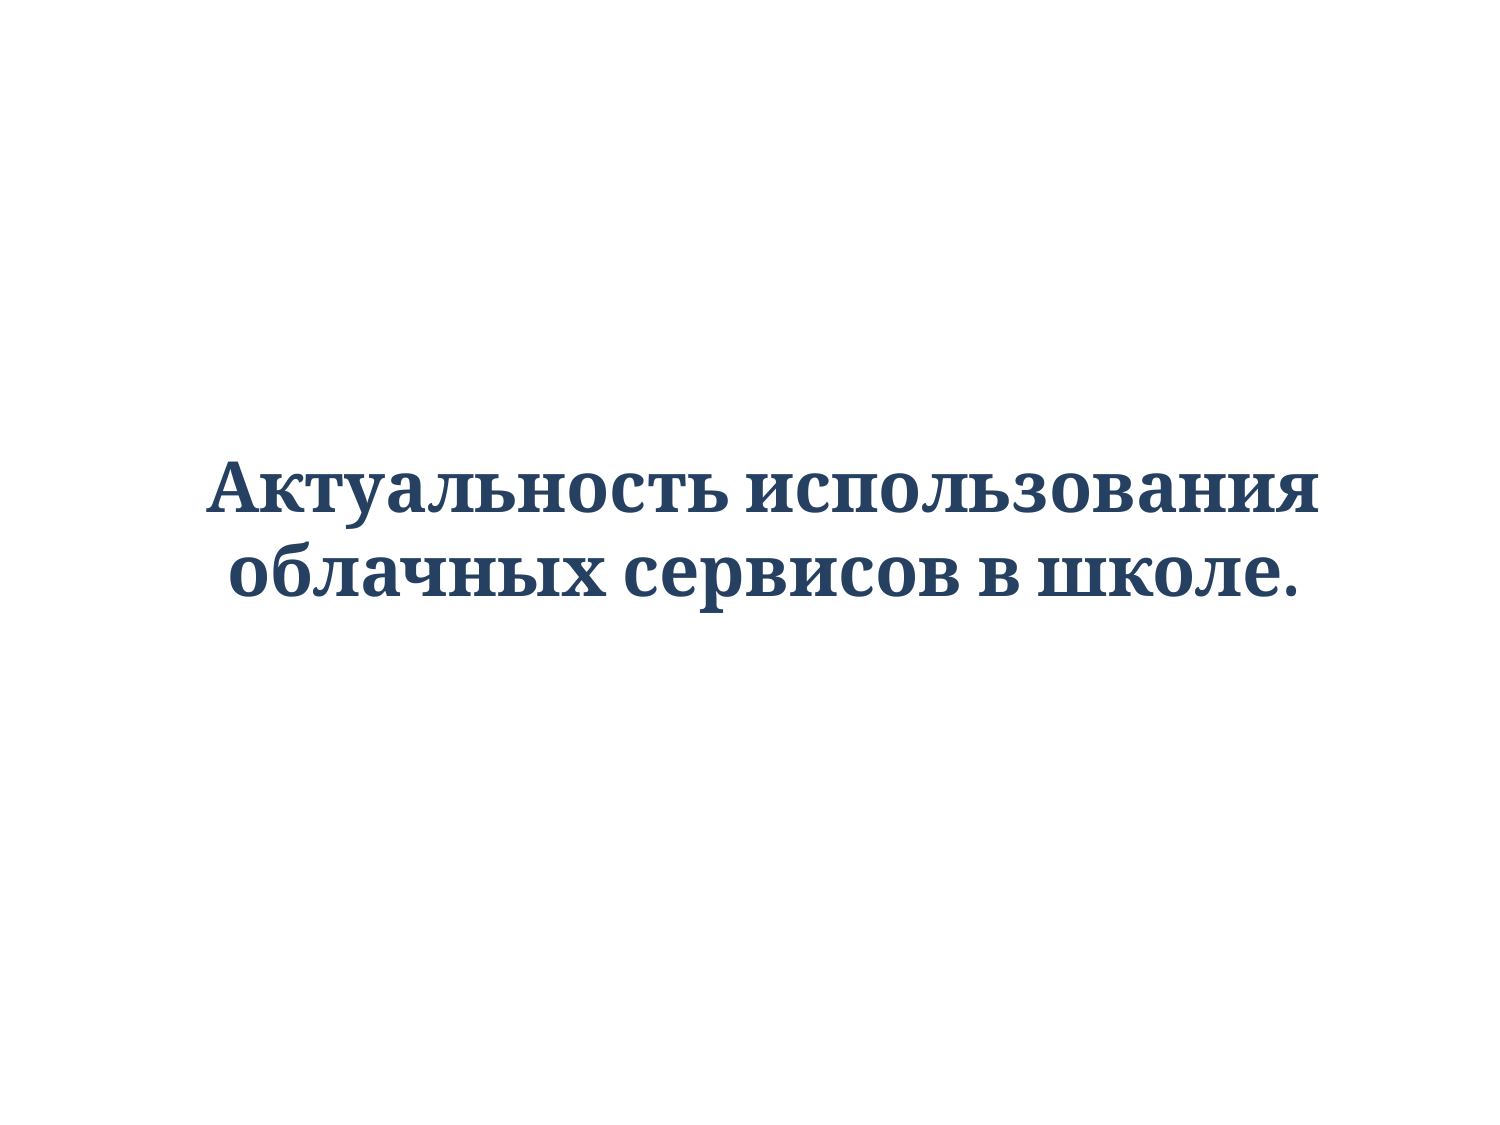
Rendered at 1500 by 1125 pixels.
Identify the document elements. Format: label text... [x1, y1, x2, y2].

title Актуальность использования облачных сервисов в школе. [88, 432, 1439, 621]
